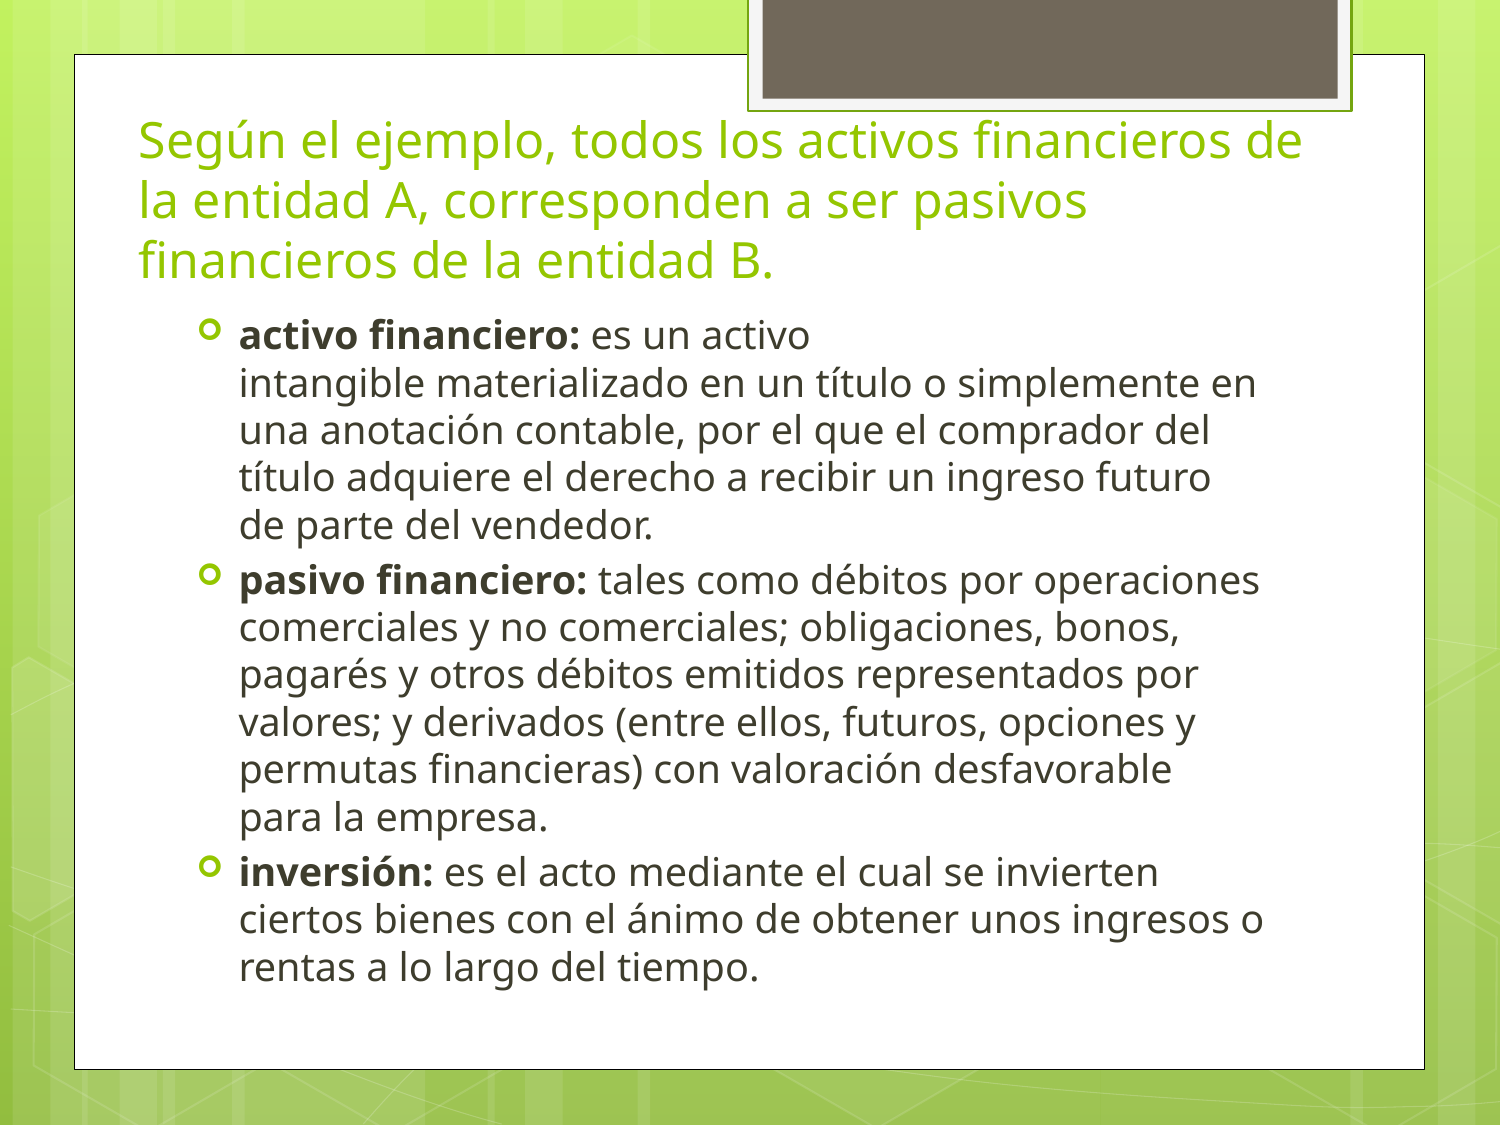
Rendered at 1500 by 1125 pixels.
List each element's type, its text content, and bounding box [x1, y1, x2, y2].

title Según el ejemplo, todos los activos financieros de la entidad A, corresponden a ser pasivos financieros de la entidad B. [123, 78, 1324, 357]
list activo financiero: es un activo intangible materializado en un título o simplemente en una anotación contable, por el que el comprador del título adquiere el derecho a recibir un ingreso futuro de parte del vendedor. pasivo financiero: tales como débitos por operaciones comerciales y no comerciales; obligaciones, bonos, pagarés y otros débitos emitidos representados por valores; y derivados (entre ellos, futuros, opciones y permutas financieras) con valoración desfavorable para la empresa. inversión: es el acto mediante el cual se invierten ciertos bienes con el ánimo de obtener unos ingresos o rentas a lo largo del tiempo. [171, 302, 1283, 1000]
